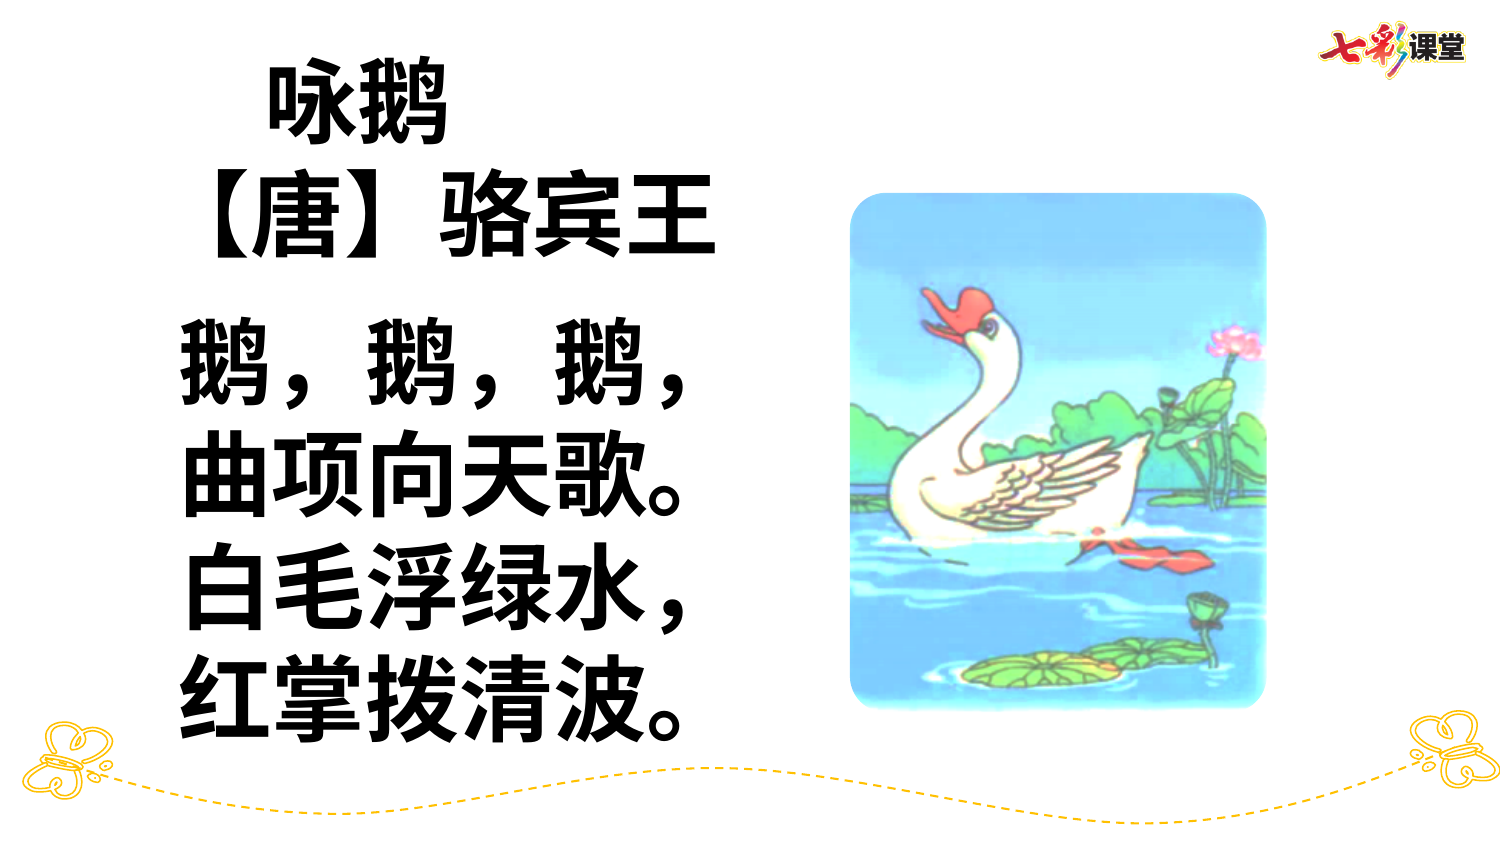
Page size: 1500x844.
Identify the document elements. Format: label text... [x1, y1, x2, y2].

text_box 咏鹅 【唐】骆宾王 [145, 37, 766, 274]
text_box 鹅，鹅，鹅， 曲项向天歌。 白毛浮绿水， 红掌拨清波。 [166, 297, 898, 759]
picture [1316, 20, 1468, 80]
picture [849, 192, 1267, 713]
